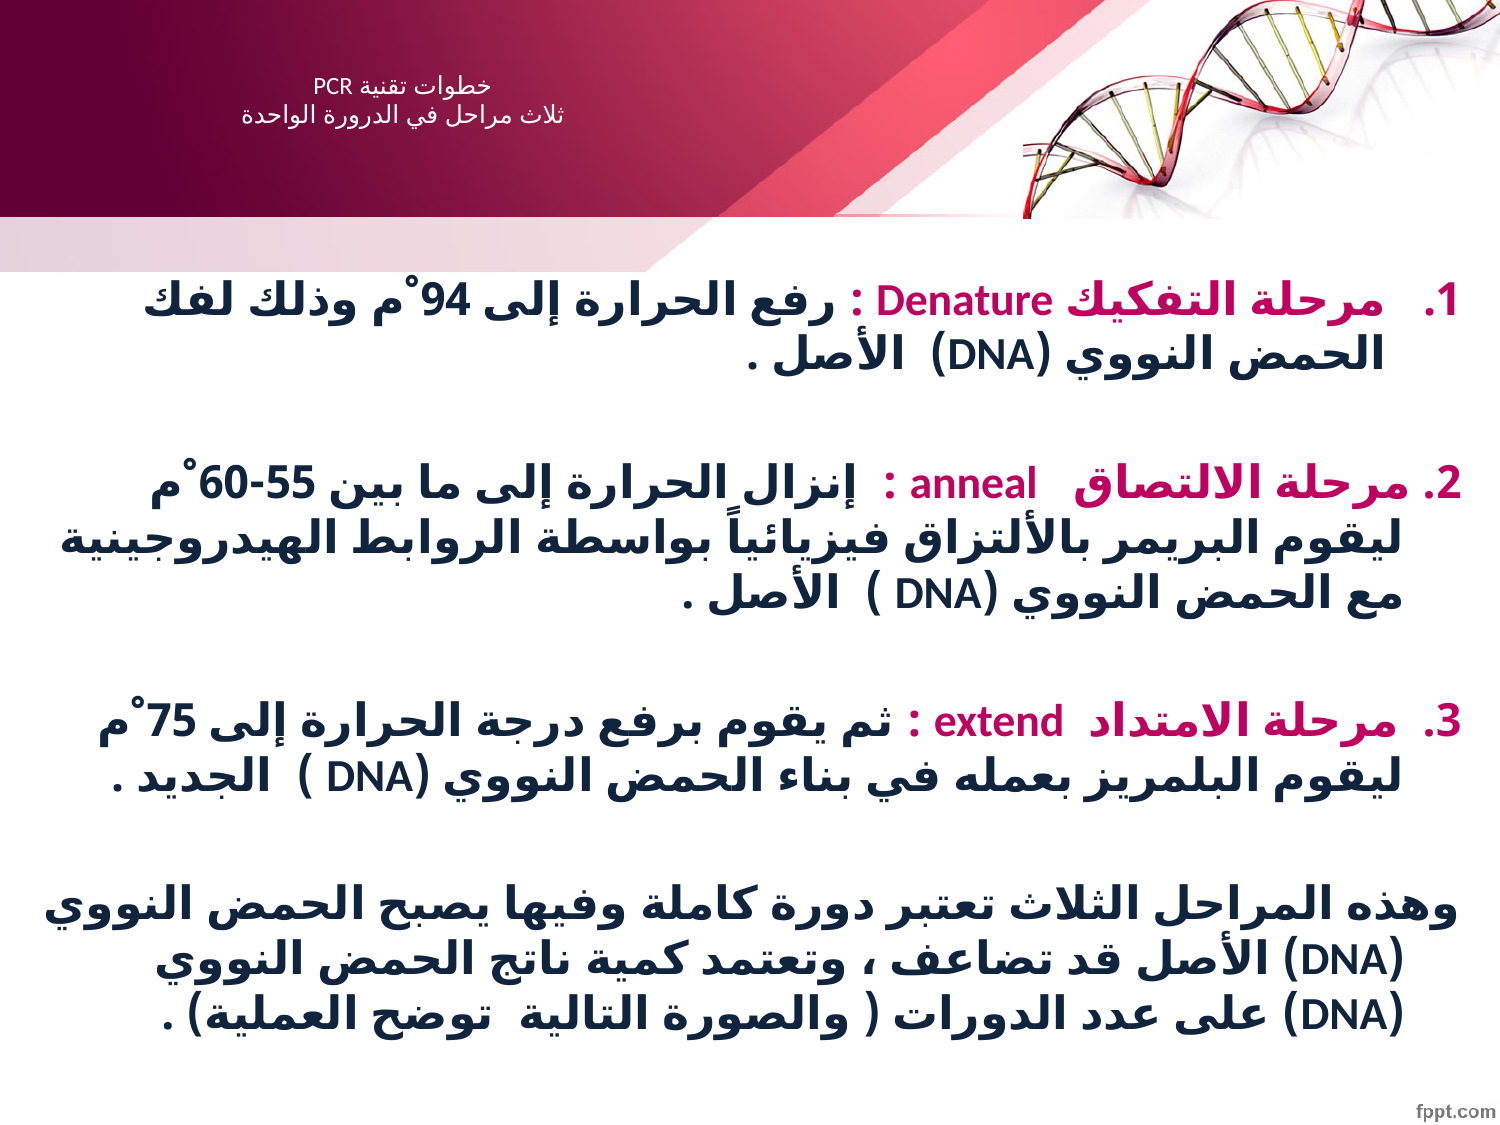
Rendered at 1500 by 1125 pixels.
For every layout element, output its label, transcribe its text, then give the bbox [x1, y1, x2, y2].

picture [0, 0, 1500, 1125]
title خطوات تقنية PCR ثلاث مراحل في الدرورة الواحدة [0, 61, 799, 137]
list مرحلة التفكيك Denature : رفع الحرارة إلى 94 ْم وذلك لفك الحمض النووي (DNA) الأصل . 2. مرحلة الالتصاق anneal : إنزال الحرارة إلى ما بين 55-60 ْم ليقوم البريمر بالألتزاق فيزيائياً بواسطة الروابط الهيدروجينية مع الحمض النووي (DNA ) الأصل . 3. مرحلة الامتداد extend : ثم يقوم برفع درجة الحرارة إلى 75 ْم ليقوم البلمريز بعمله في بناء الحمض النووي (DNA ) الجديد . وهذه المراحل الثلاث تعتبر دورة كاملة وفيها يصبح الحمض النووي (DNA) الأصل قد تضاعف ، وتعتمد كمية ناتج الحمض النووي (DNA) على عدد الدورات ( والصورة التالية توضح العملية) . [23, 261, 1477, 1064]
